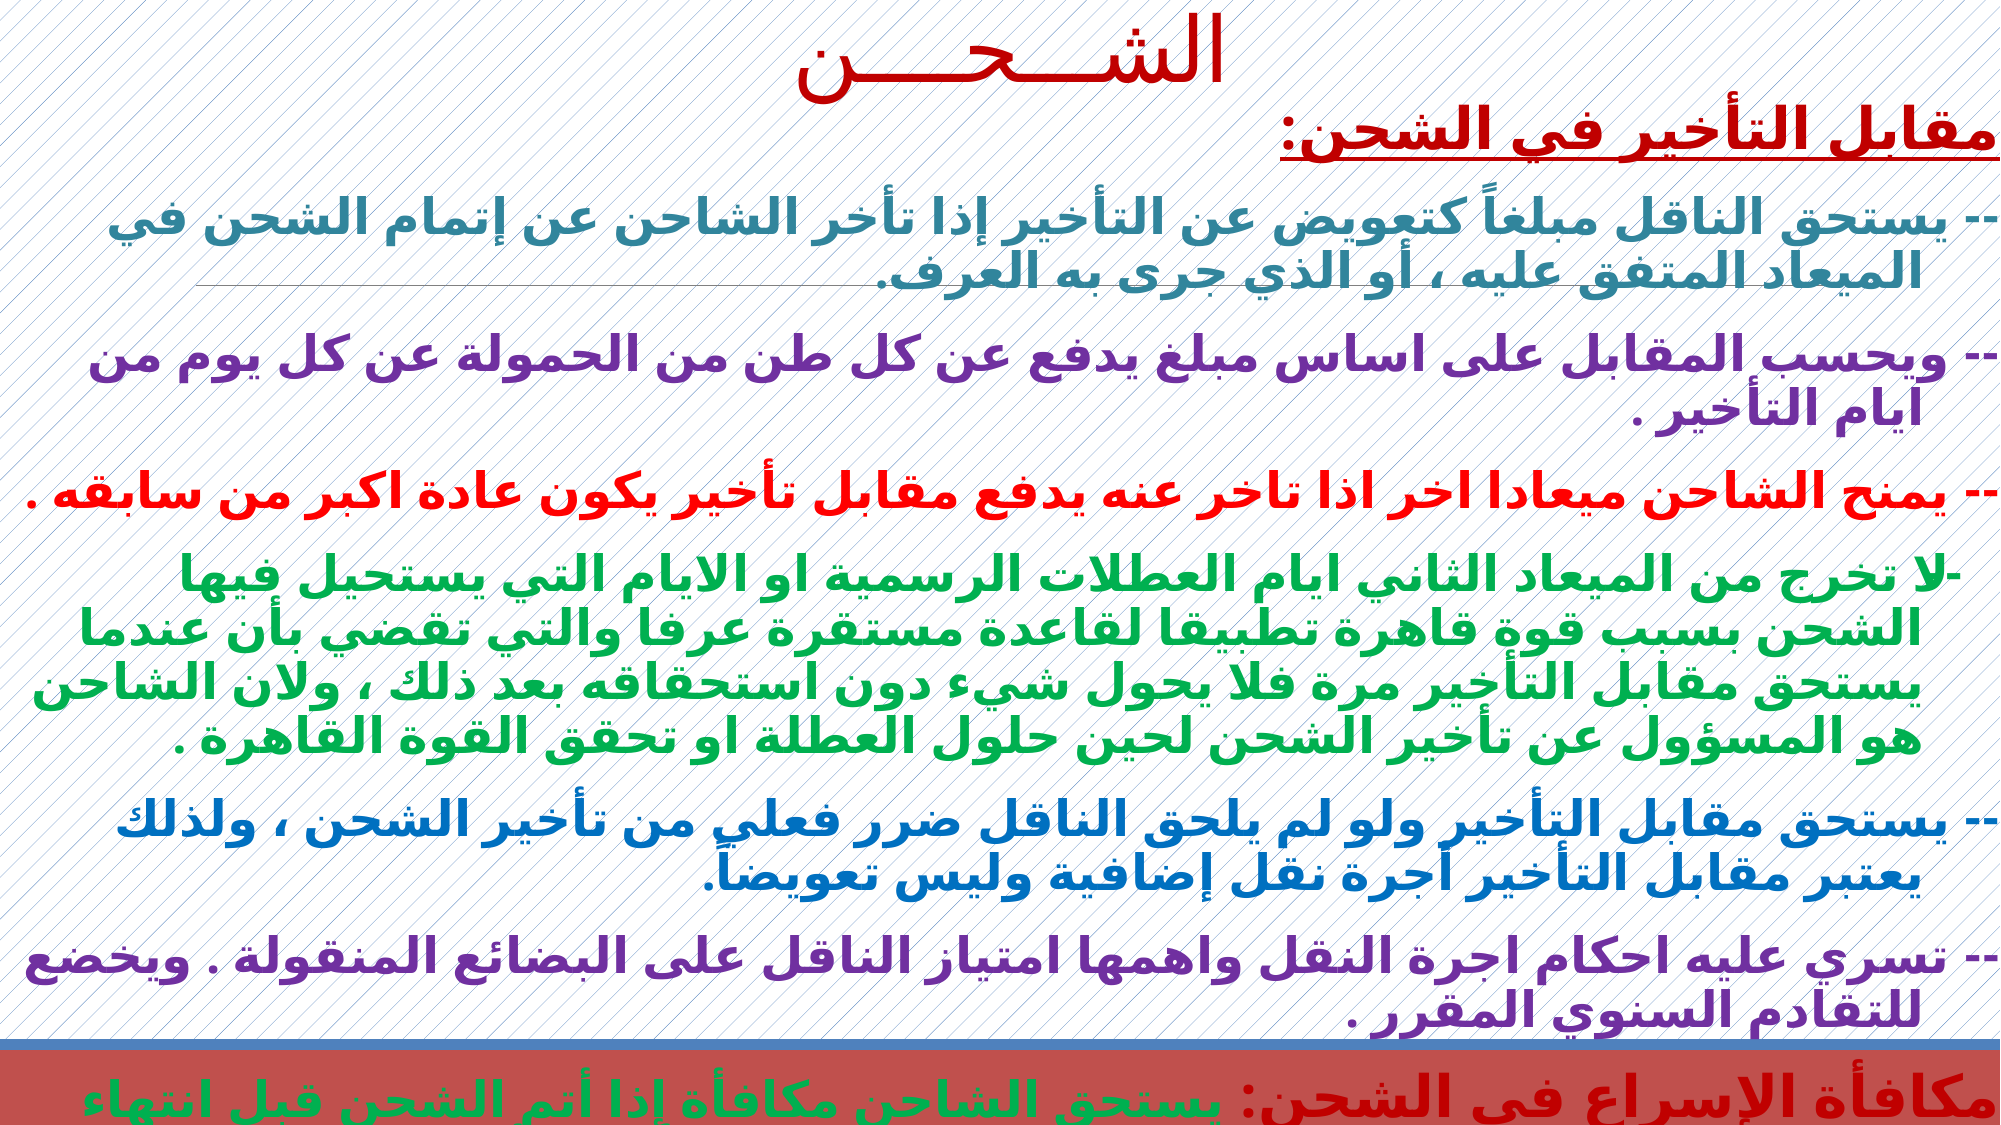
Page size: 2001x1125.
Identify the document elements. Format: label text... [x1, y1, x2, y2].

title الشـــحــــن [186, 0, 1837, 91]
list مقابل التأخير في الشحن: -- يستحق الناقل مبلغاً كتعويض عن التأخير إذا تأخر الشاحن عن إتمام الشحن في الميعاد المتفق عليه ، أو الذي جرى به العرف. -- ويحسب المقابل على اساس مبلغ يدفع عن كل طن من الحمولة عن كل يوم من ايام التأخير . -- يمنح الشاحن ميعادا اخر اذا تاخر عنه يدفع مقابل تأخير يكون عادة اكبر من سابقه . -- لا تخرج من الميعاد الثاني ايام العطلات الرسمية او الايام التي يستحيل فيها الشحن بسبب قوة قاهرة تطبيقا لقاعدة مستقرة عرفا والتي تقضي بأن عندما يستحق مقابل التأخير مرة فلا يحول شيء دون استحقاقه بعد ذلك ، ولان الشاحن هو المسؤول عن تأخير الشحن لحين حلول العطلة او تحقق القوة القاهرة . -- يستحق مقابل التأخير ولو لم يلحق الناقل ضرر فعلي من تأخير الشحن ، ولذلك يعتبر مقابل التأخير أجرة نقل إضافية وليس تعويضاً. -- تسري عليه احكام اجرة النقل واهمها امتياز الناقل على البضائع المنقولة . ويخضع للتقادم السنوي المقرر . مكافأة الإسراع في الشحن: يستحق الشاحن مكافأة إذا أتم الشحن قبل انتهاء موعده ، وذلك عن كل يوم يوفره للناقل ، وتخصم المكافأة من أجرة النقل. [0, 91, 2000, 1046]
